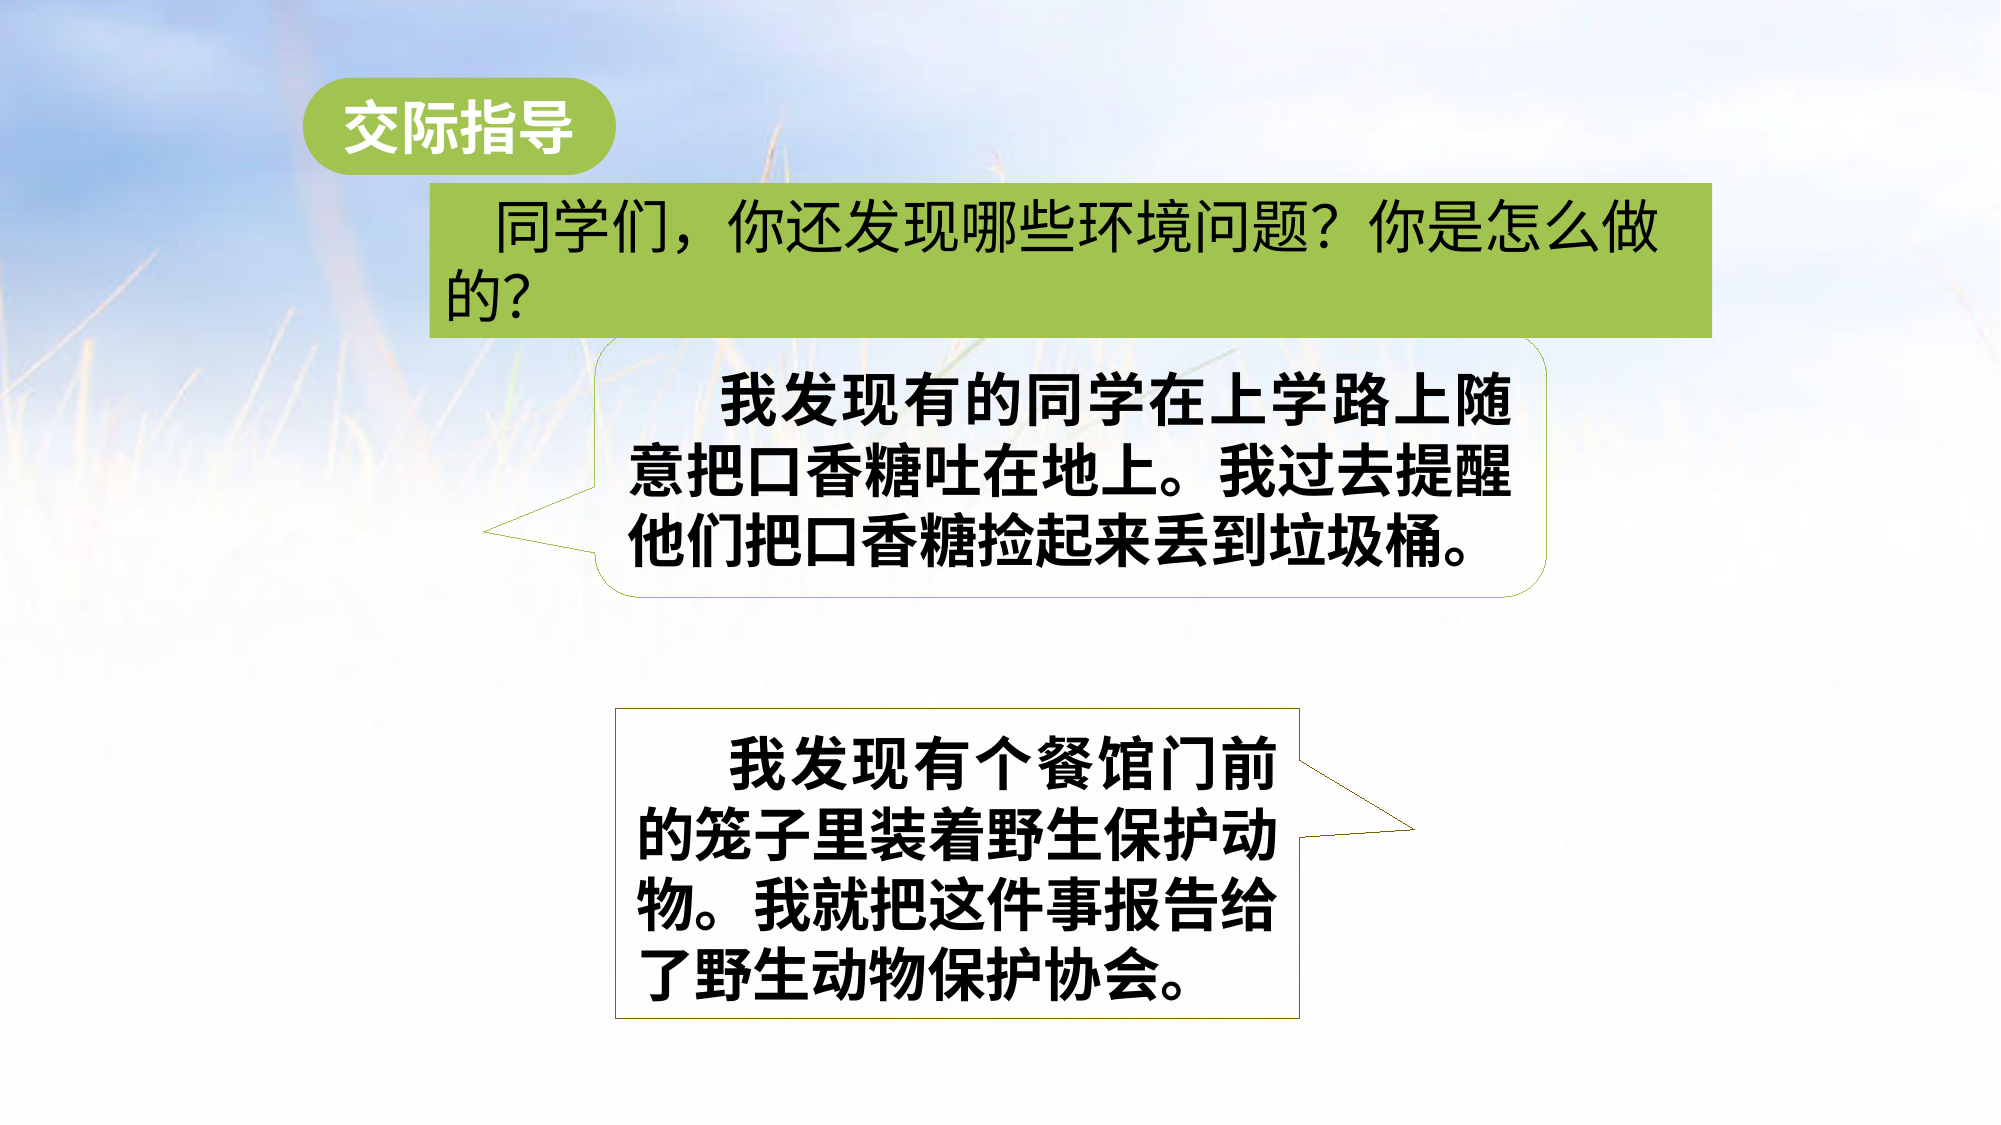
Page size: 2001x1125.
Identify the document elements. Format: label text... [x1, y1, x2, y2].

picture [0, 0, 2001, 1125]
text_box 我发现有个餐馆门前的笼子里装着野生保护动物。我就把这件事报告给了野生动物保护协会。 [615, 708, 1415, 1019]
text_box 交际指导 [301, 76, 617, 177]
text_box 同学们，你还发现哪些环境问题？你是怎么做的？ [429, 183, 1713, 338]
text_box 我发现有的同学在上学路上随意把口香糖吐在地上。我过去提醒他们把口香糖捡起来丢到垃圾桶。 [483, 331, 1547, 598]
